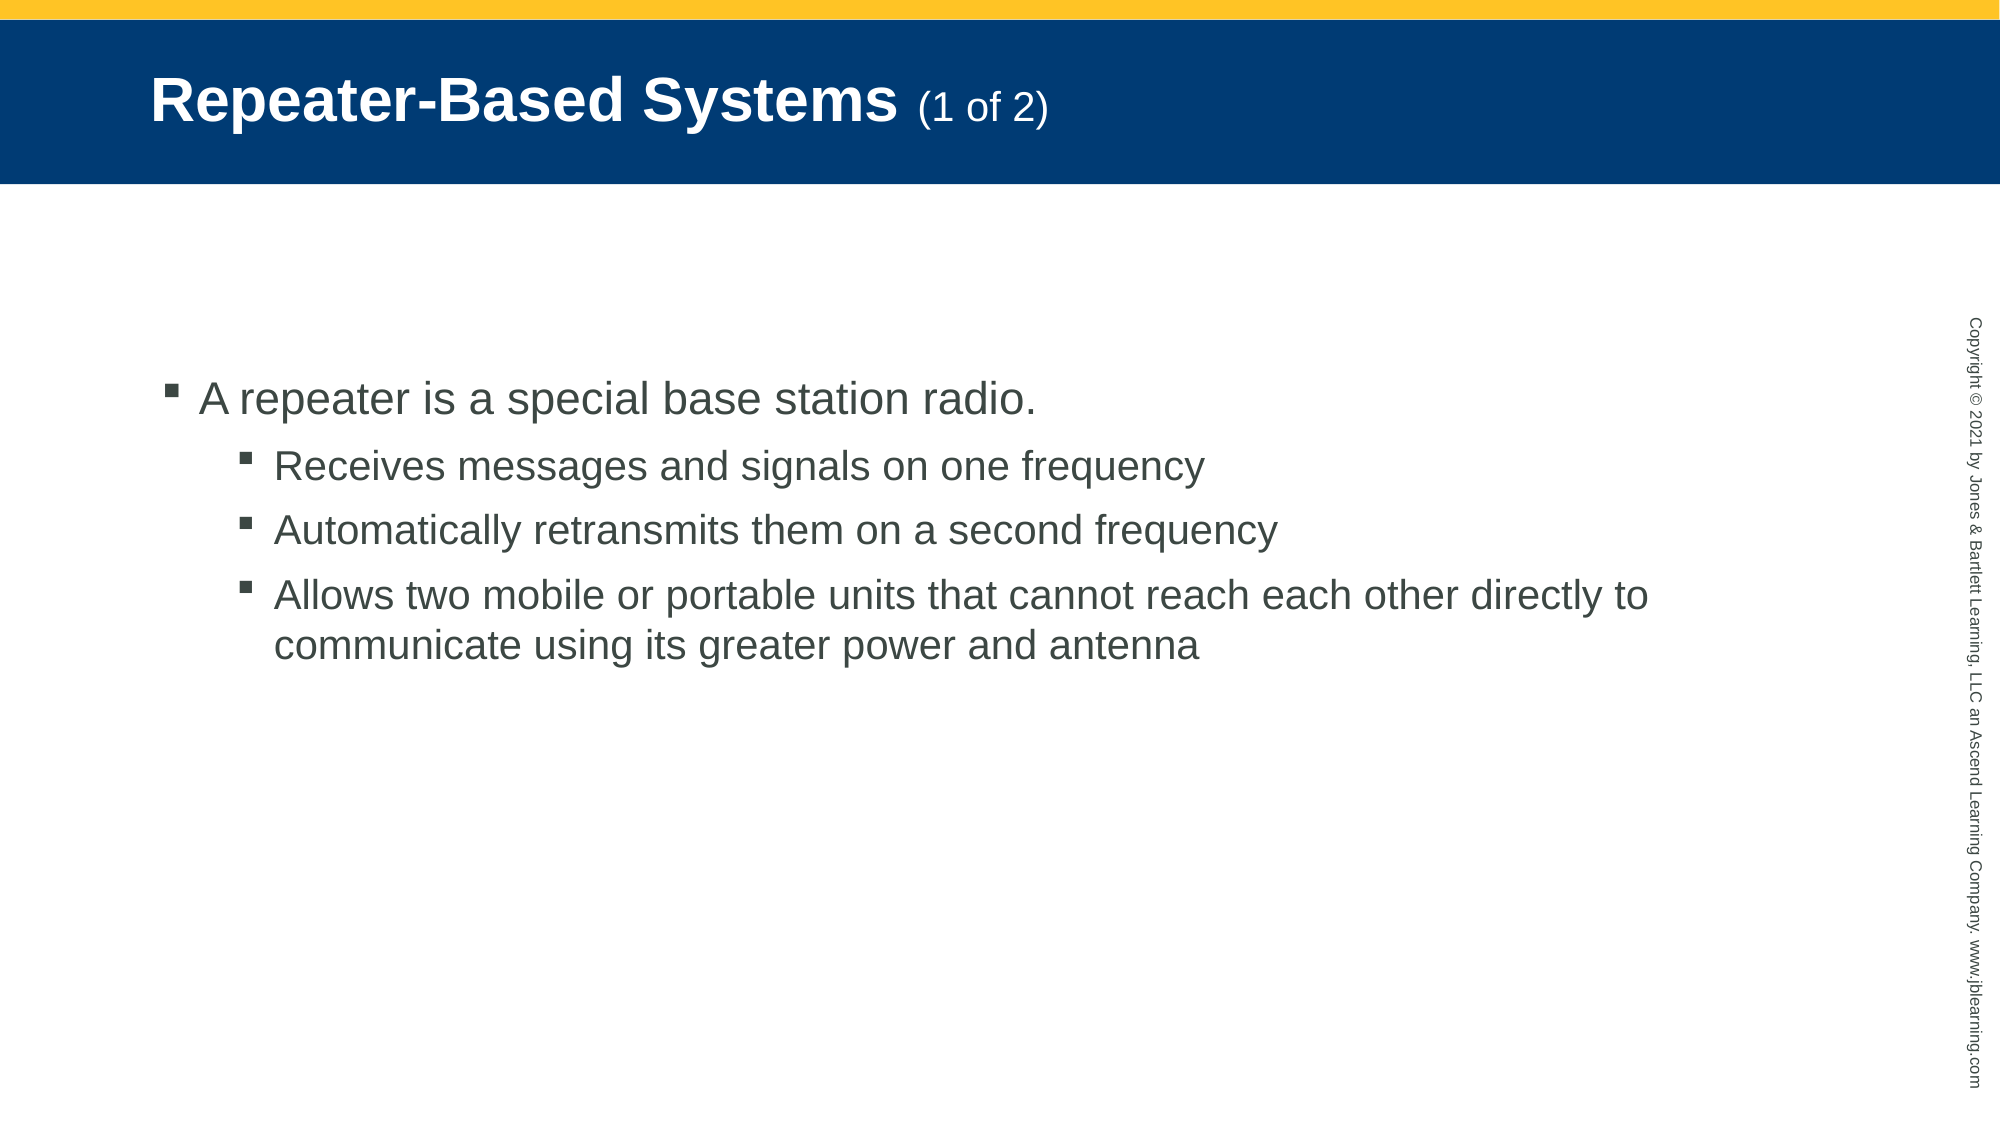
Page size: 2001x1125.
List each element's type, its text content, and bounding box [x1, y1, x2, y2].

list A repeater is a special base station radio. Receives messages and signals on one frequency Automatically retransmits them on a second frequency Allows two mobile or portable units that cannot reach each other directly to communicate using its greater power and antenna [146, 361, 1859, 1016]
title Repeater-Based Systems (1 of 2) [0, 19, 2000, 185]
